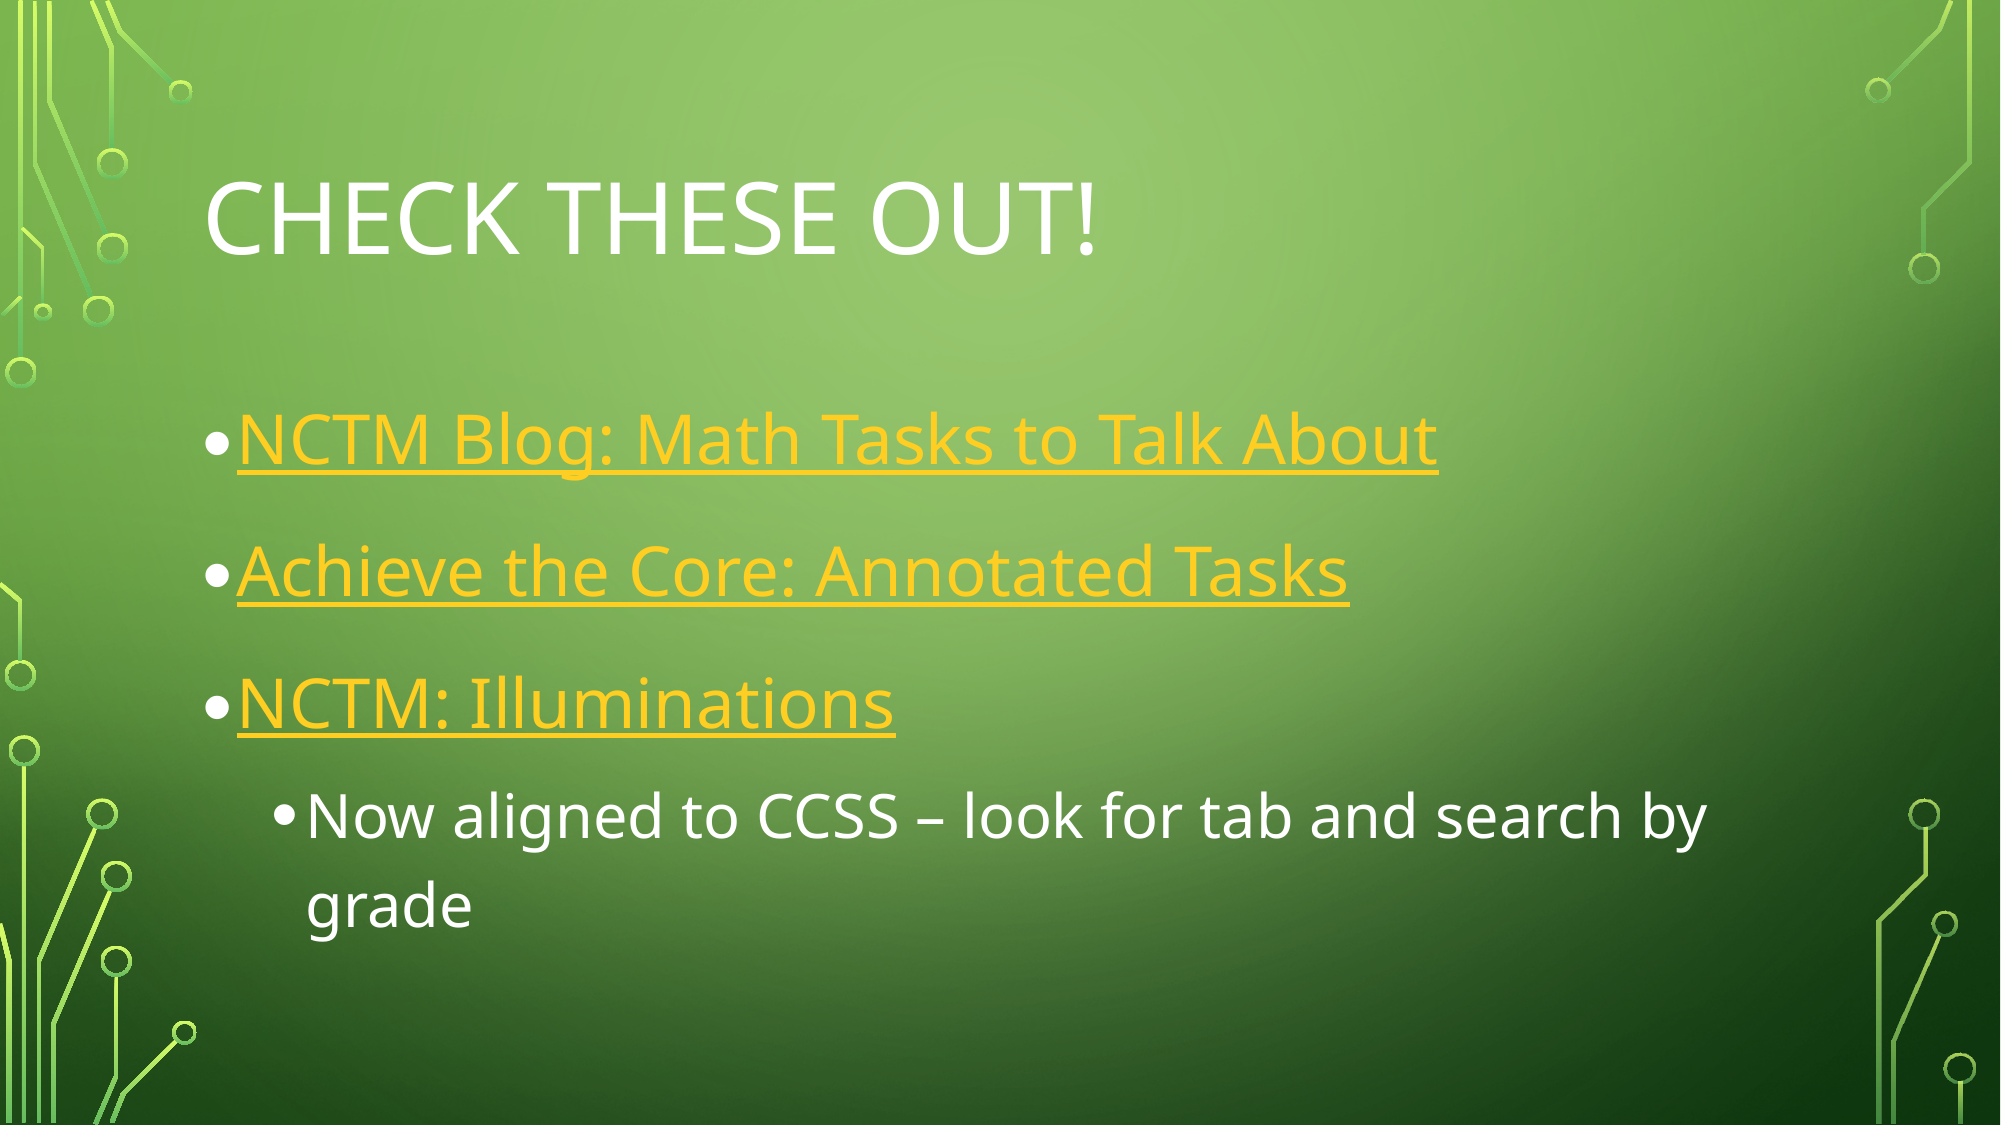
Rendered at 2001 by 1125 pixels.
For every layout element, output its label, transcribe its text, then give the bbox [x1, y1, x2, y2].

title Check these out! [187, 101, 1922, 344]
list NCTM Blog: Math Tasks to Talk About Achieve the Core: Annotated Tasks NCTM: Illuminations Now aligned to CCSS – look for tab and search by grade [187, 369, 1813, 950]
